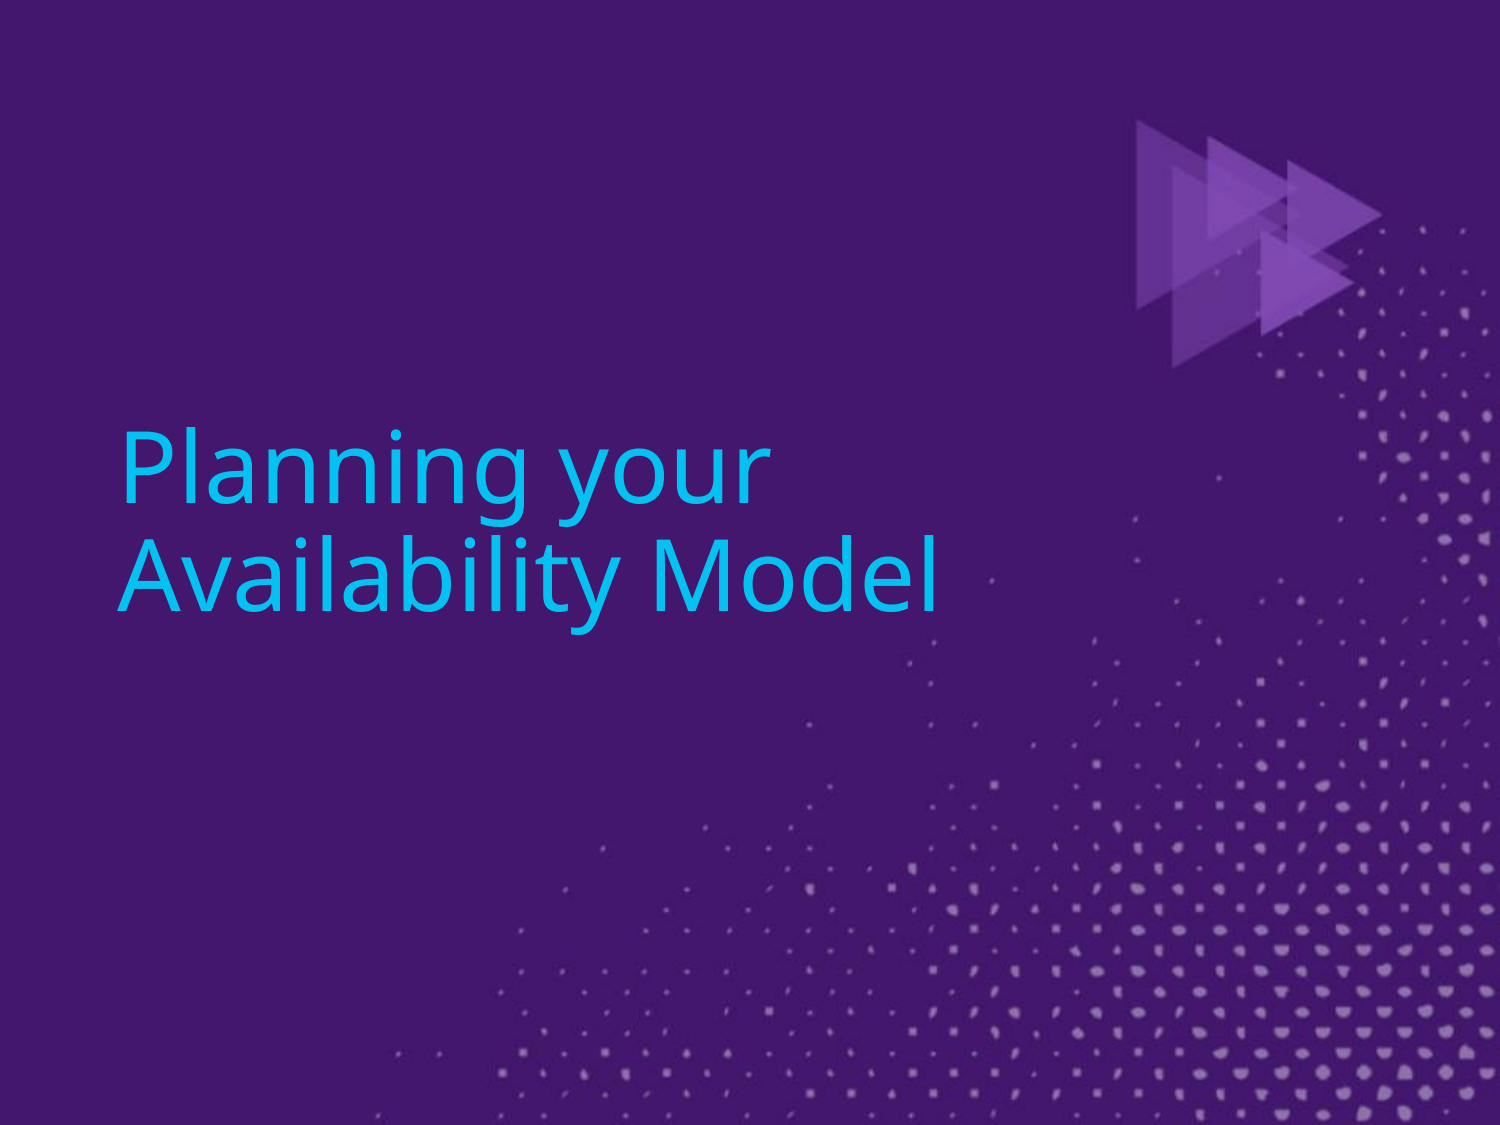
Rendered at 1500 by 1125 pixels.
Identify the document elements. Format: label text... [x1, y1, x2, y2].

title Planning your Availability Model [102, 400, 1251, 651]
picture [0, 0, 1500, 1125]
